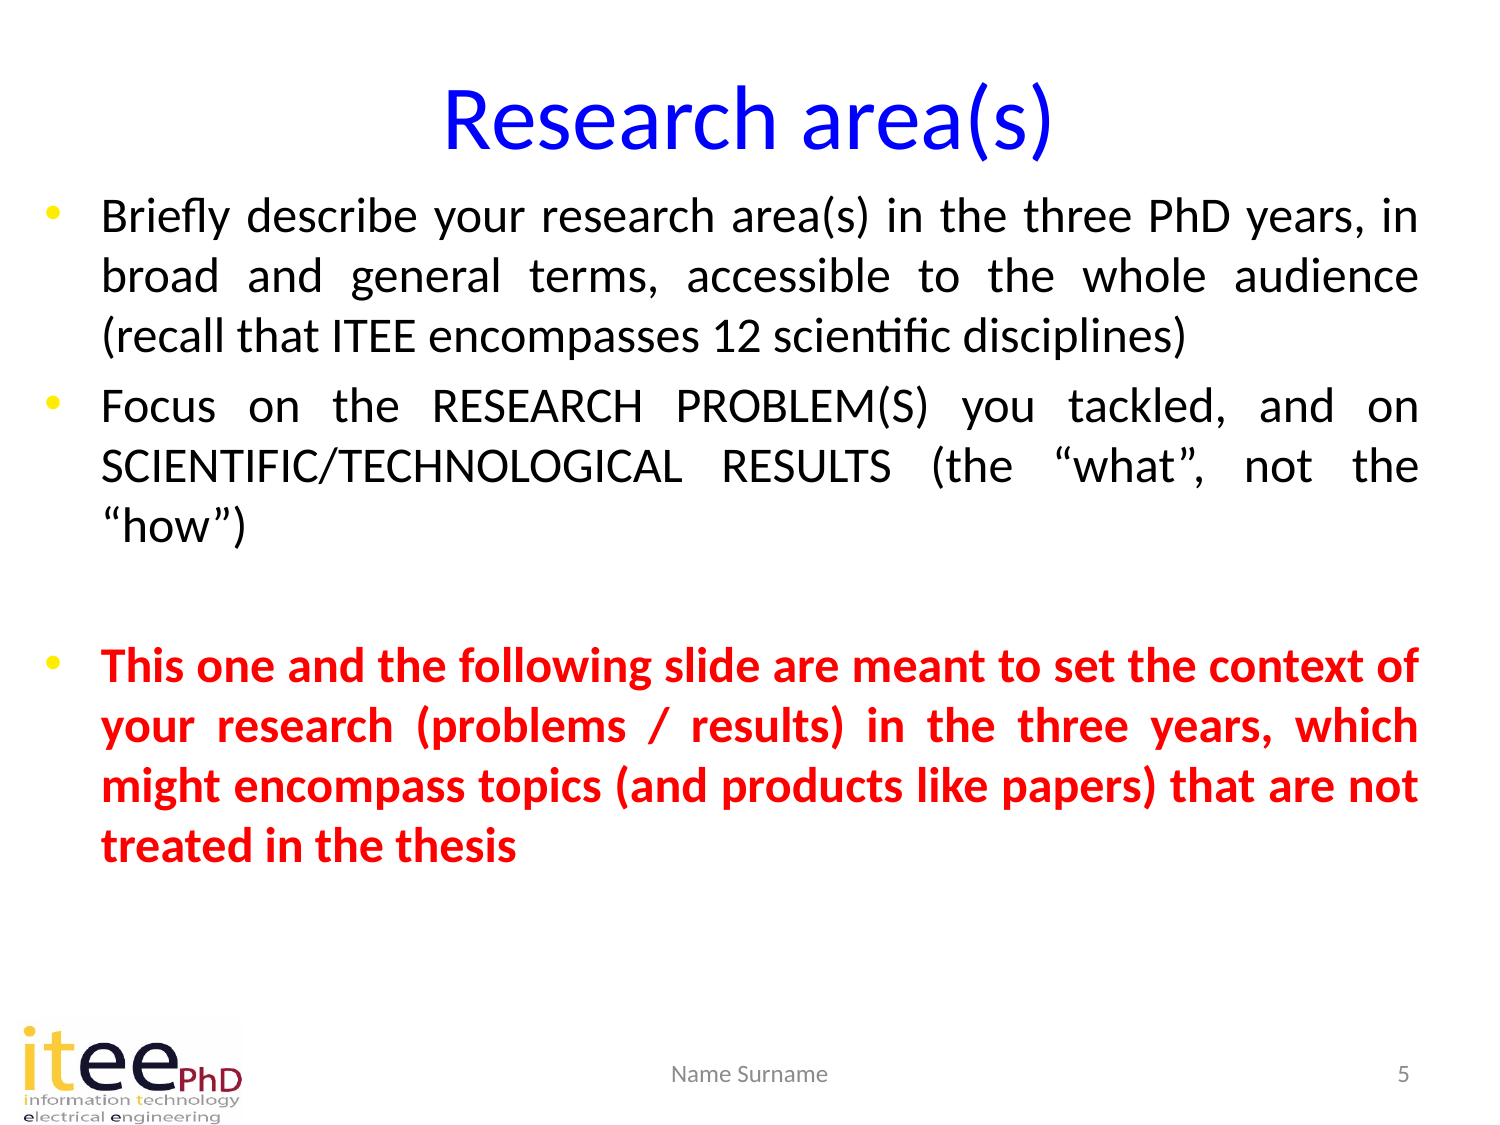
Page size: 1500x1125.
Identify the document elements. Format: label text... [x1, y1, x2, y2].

footer Name Surname [512, 1042, 988, 1103]
list Briefly describe your research area(s) in the three PhD years, in broad and general terms, accessible to the whole audience (recall that ITEE encompasses 12 scientific disciplines) Focus on the RESEARCH PROBLEM(S) you tackled, and on SCIENTIFIC/TECHNOLOGICAL RESULTS (the “what”, not the “how”) This one and the following slide are meant to set the context of your research (problems / results) in the three years, which might encompass topics (and products like papers) that are not treated in the thesis [29, 174, 1436, 929]
slide_number 5 [1074, 1042, 1425, 1103]
title Research area(s) [75, 19, 1425, 174]
picture [17, 1018, 243, 1125]
